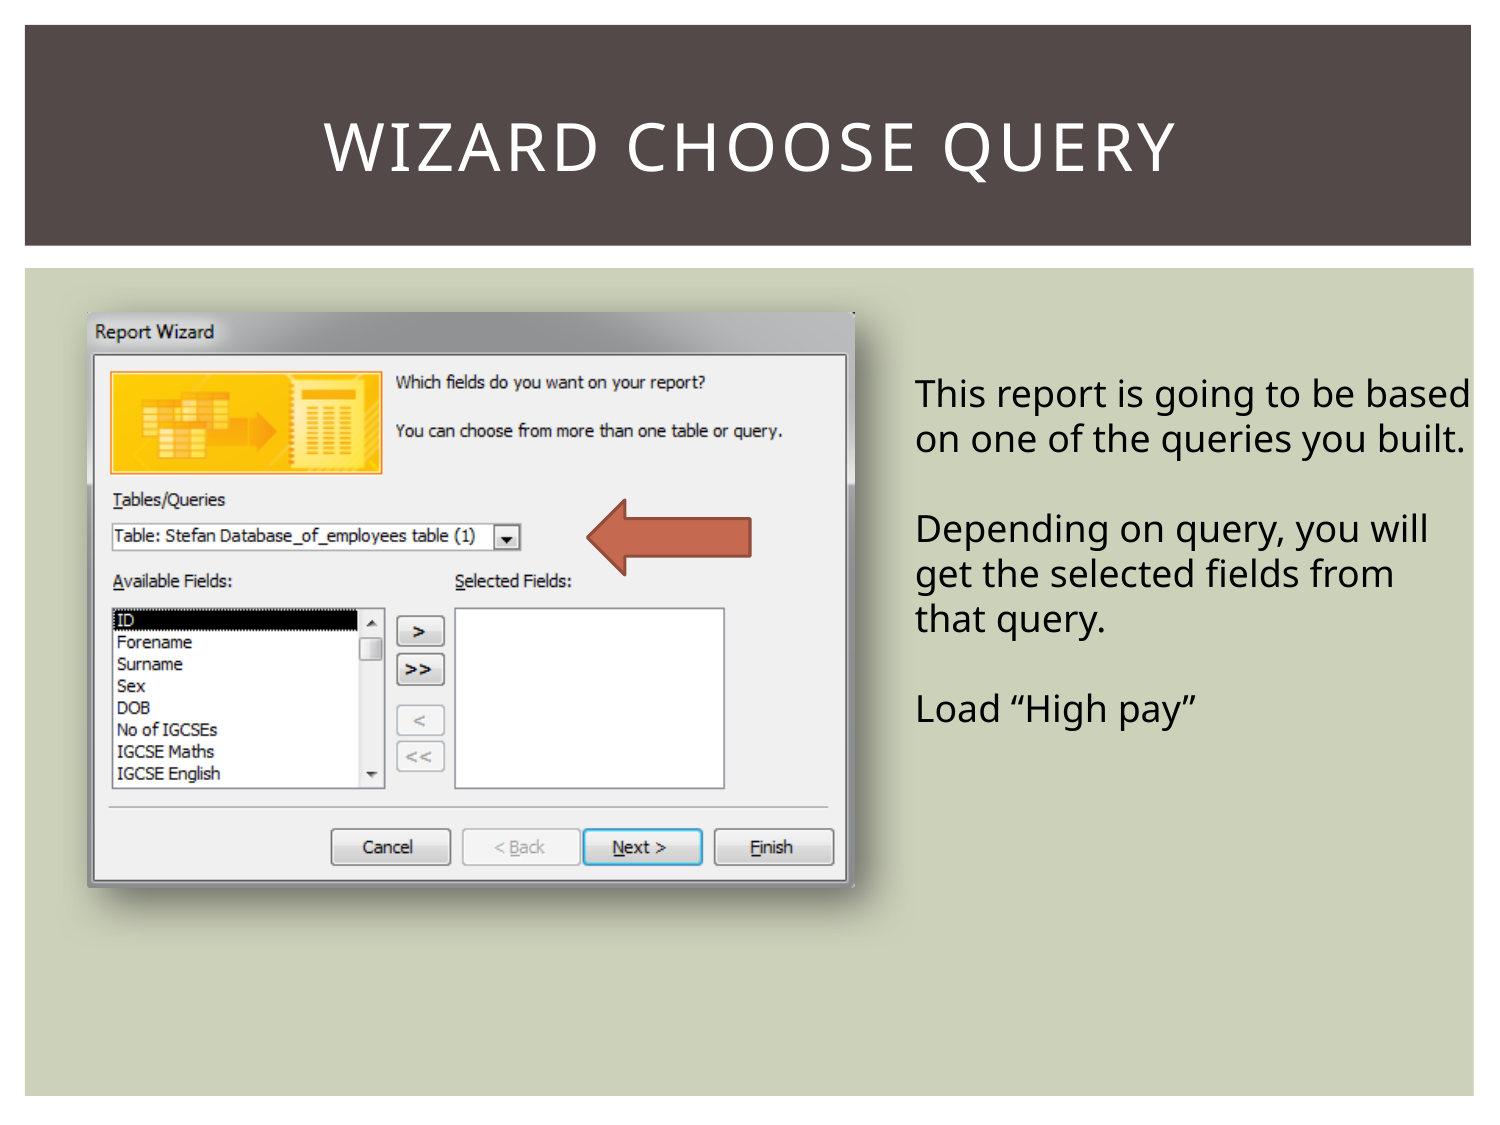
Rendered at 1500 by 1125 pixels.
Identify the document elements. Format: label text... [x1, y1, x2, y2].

title Wizard choose query [62, 58, 1438, 232]
picture [87, 312, 855, 888]
text_box This report is going to be based on one of the queries you built. Depending on query, you will get the selected fields from that query. Load “High pay” [899, 362, 1487, 783]
